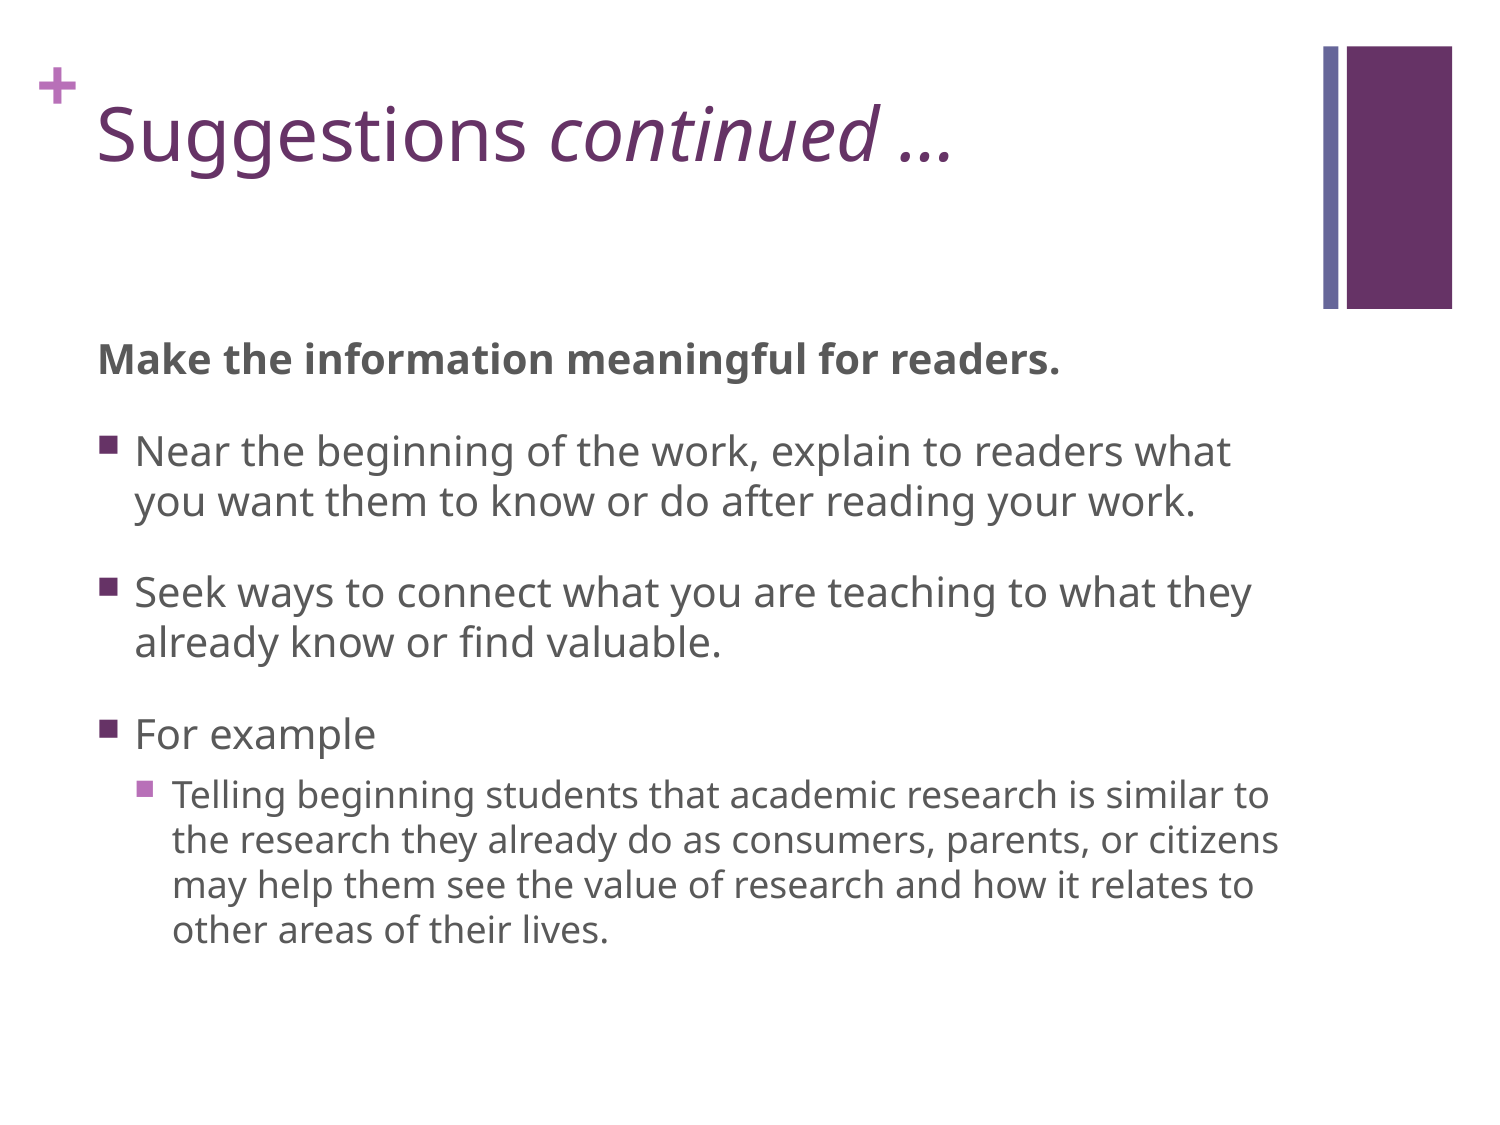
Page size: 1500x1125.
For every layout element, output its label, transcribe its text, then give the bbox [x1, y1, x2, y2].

list Make the information meaningful for readers. Near the beginning of the work, explain to readers what you want them to know or do after reading your work. Seek ways to connect what you are teaching to what they already know or find valuable. For example Telling beginning students that academic research is similar to the research they already do as consumers, parents, or citizens may help them see the value of research and how it relates to other areas of their lives. [81, 324, 1322, 1005]
title Suggestions continued … [81, 79, 1322, 263]
